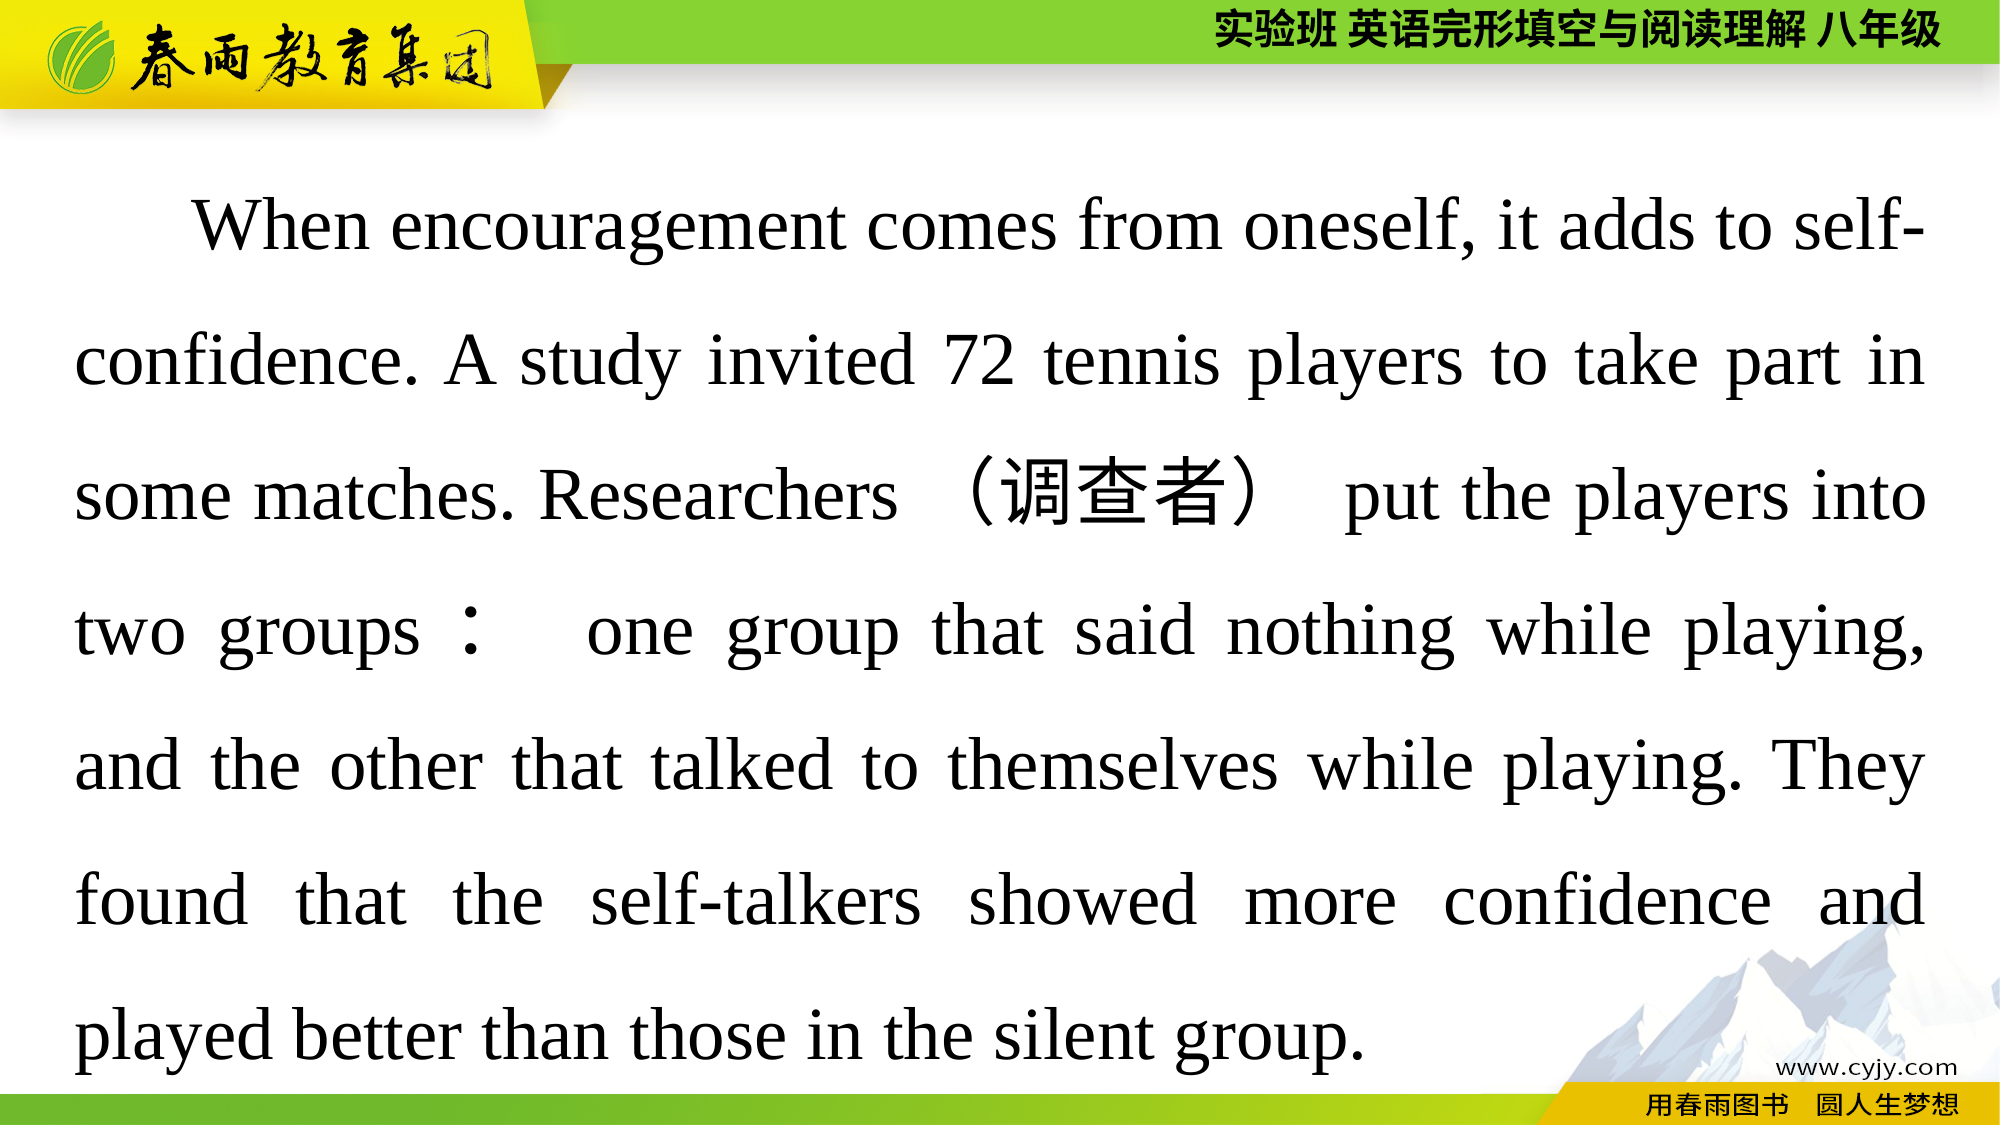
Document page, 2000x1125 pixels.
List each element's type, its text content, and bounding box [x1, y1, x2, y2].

picture [0, 0, 2000, 1125]
list When encouragement comes from oneself, it adds to self-confidence. A study invited 72 tennis players to take part in some matches. Researchers（调查者） put the players into two groups： one group that said nothing while playing, and the other that talked to themselves while playing. They found that the self-talkers showed more confidence and played better than those in the silent group. [59, 122, 1944, 1076]
